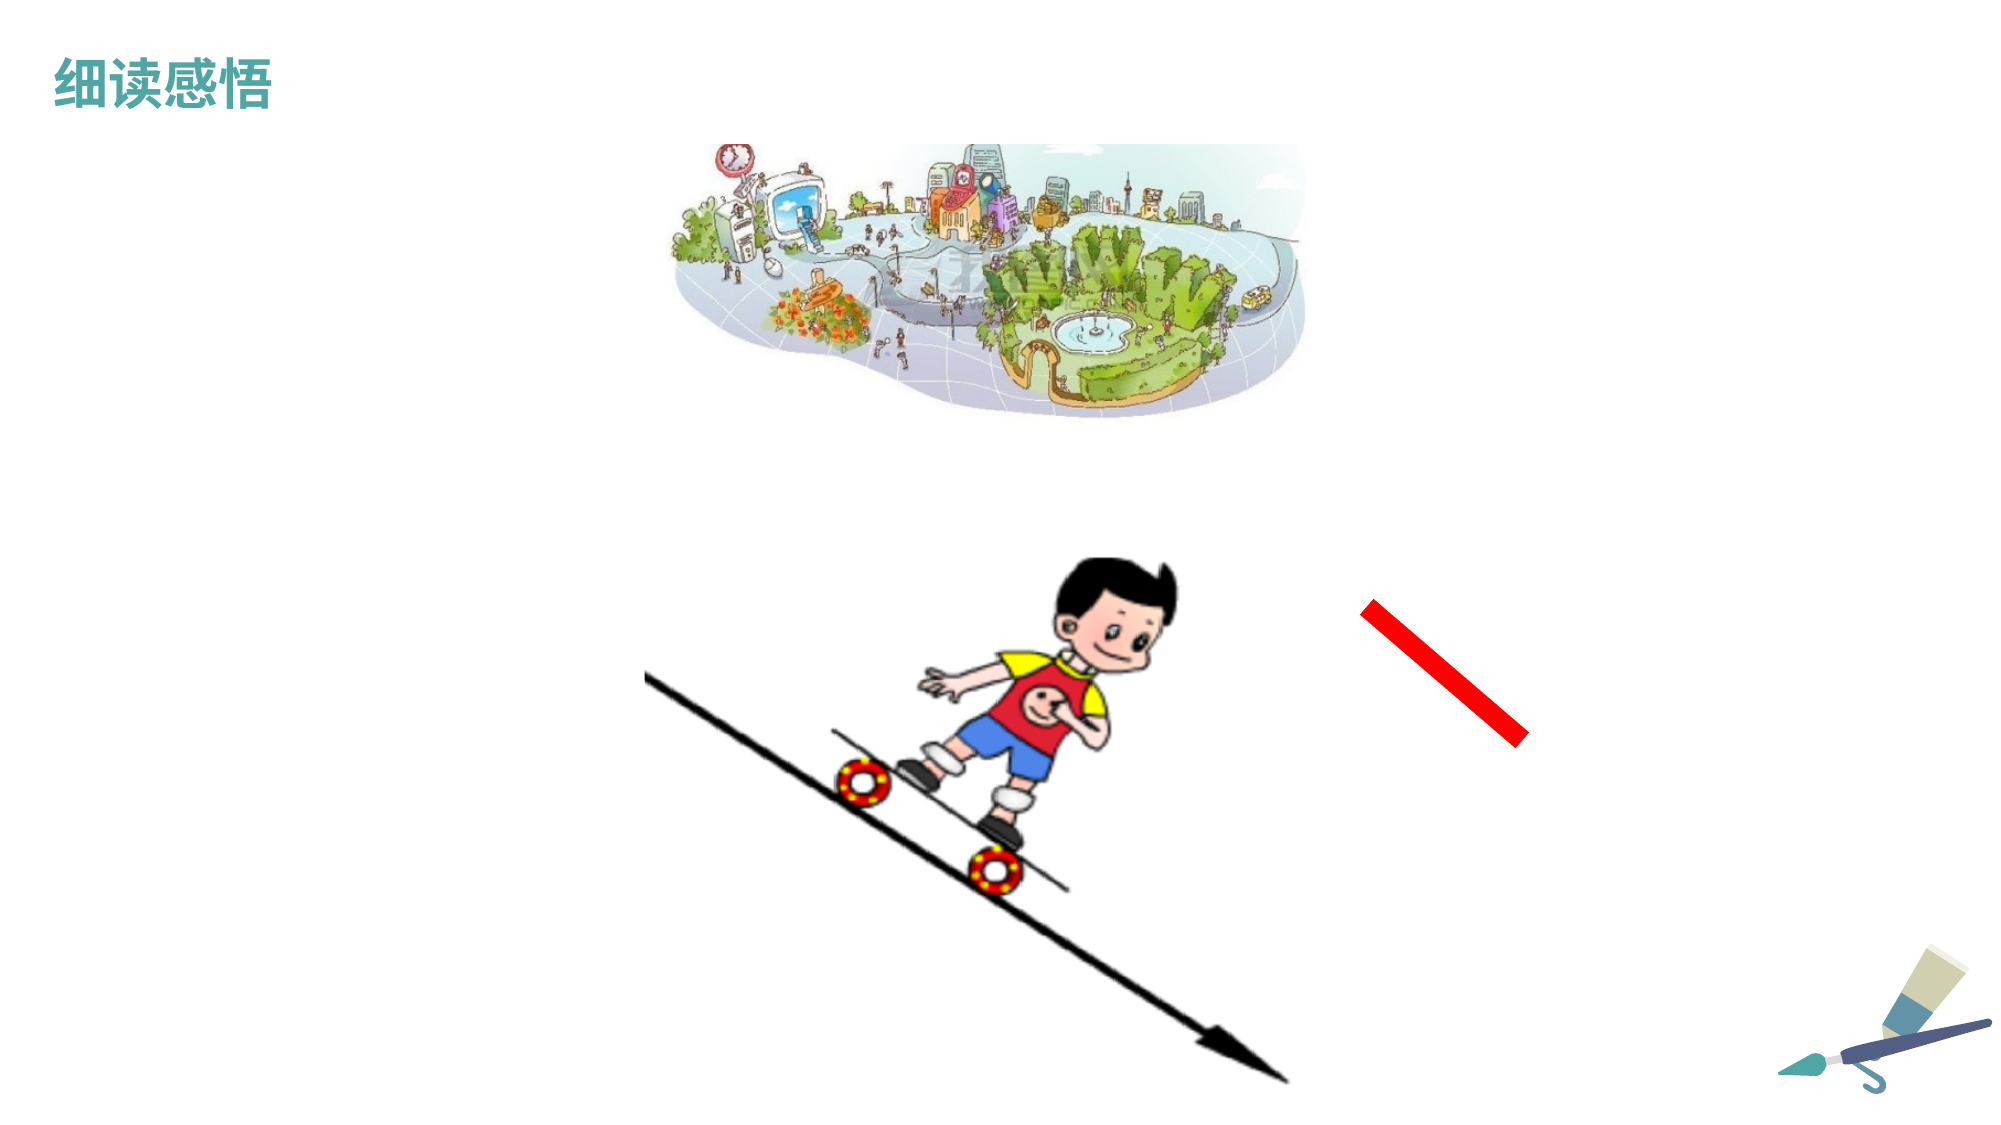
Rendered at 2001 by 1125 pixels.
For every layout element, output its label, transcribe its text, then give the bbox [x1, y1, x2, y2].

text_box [1811, 945, 1974, 1125]
picture [639, 144, 1356, 1092]
text_box 细读感悟 [38, 42, 289, 124]
